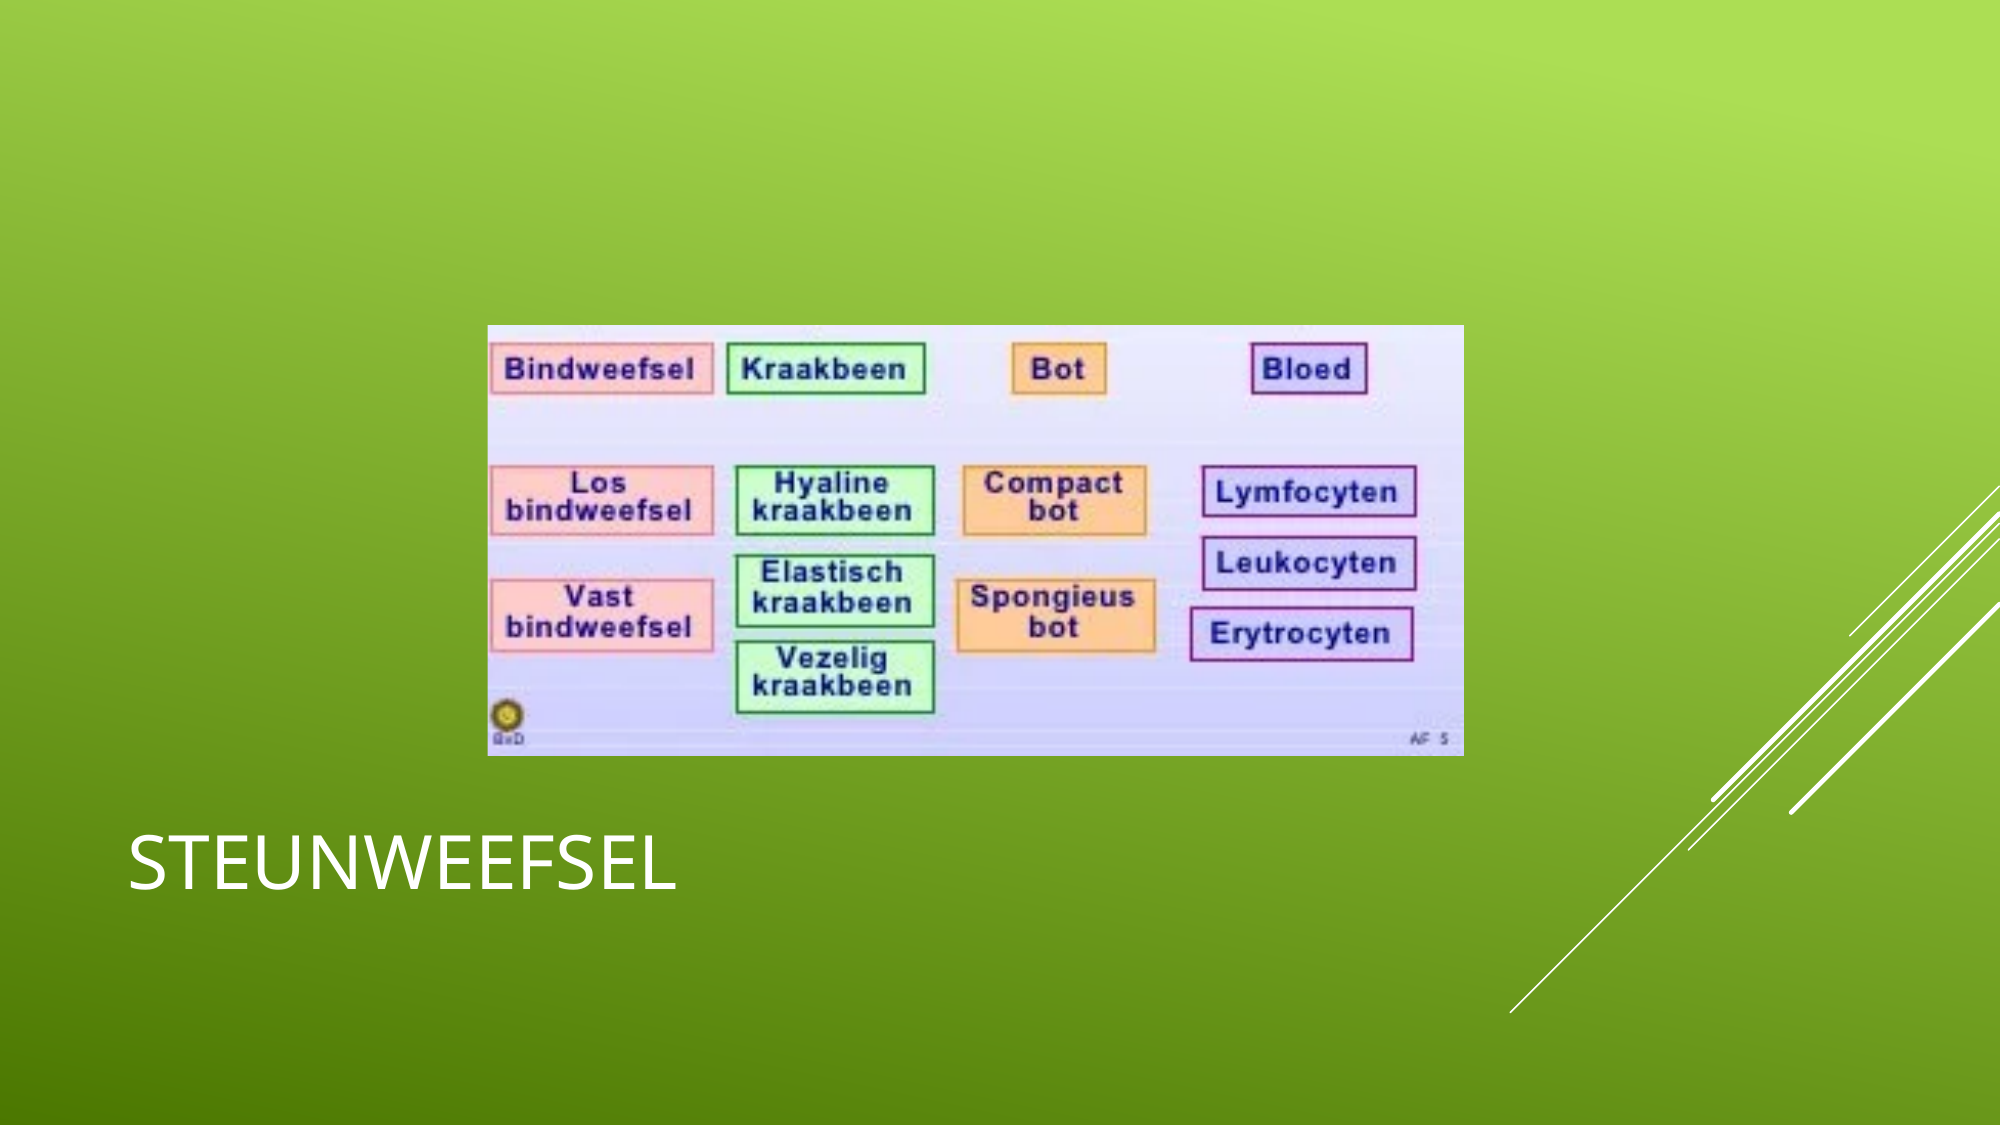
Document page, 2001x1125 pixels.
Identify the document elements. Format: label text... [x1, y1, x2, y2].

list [487, 325, 1470, 757]
title Steunweefsel [112, 736, 1513, 984]
